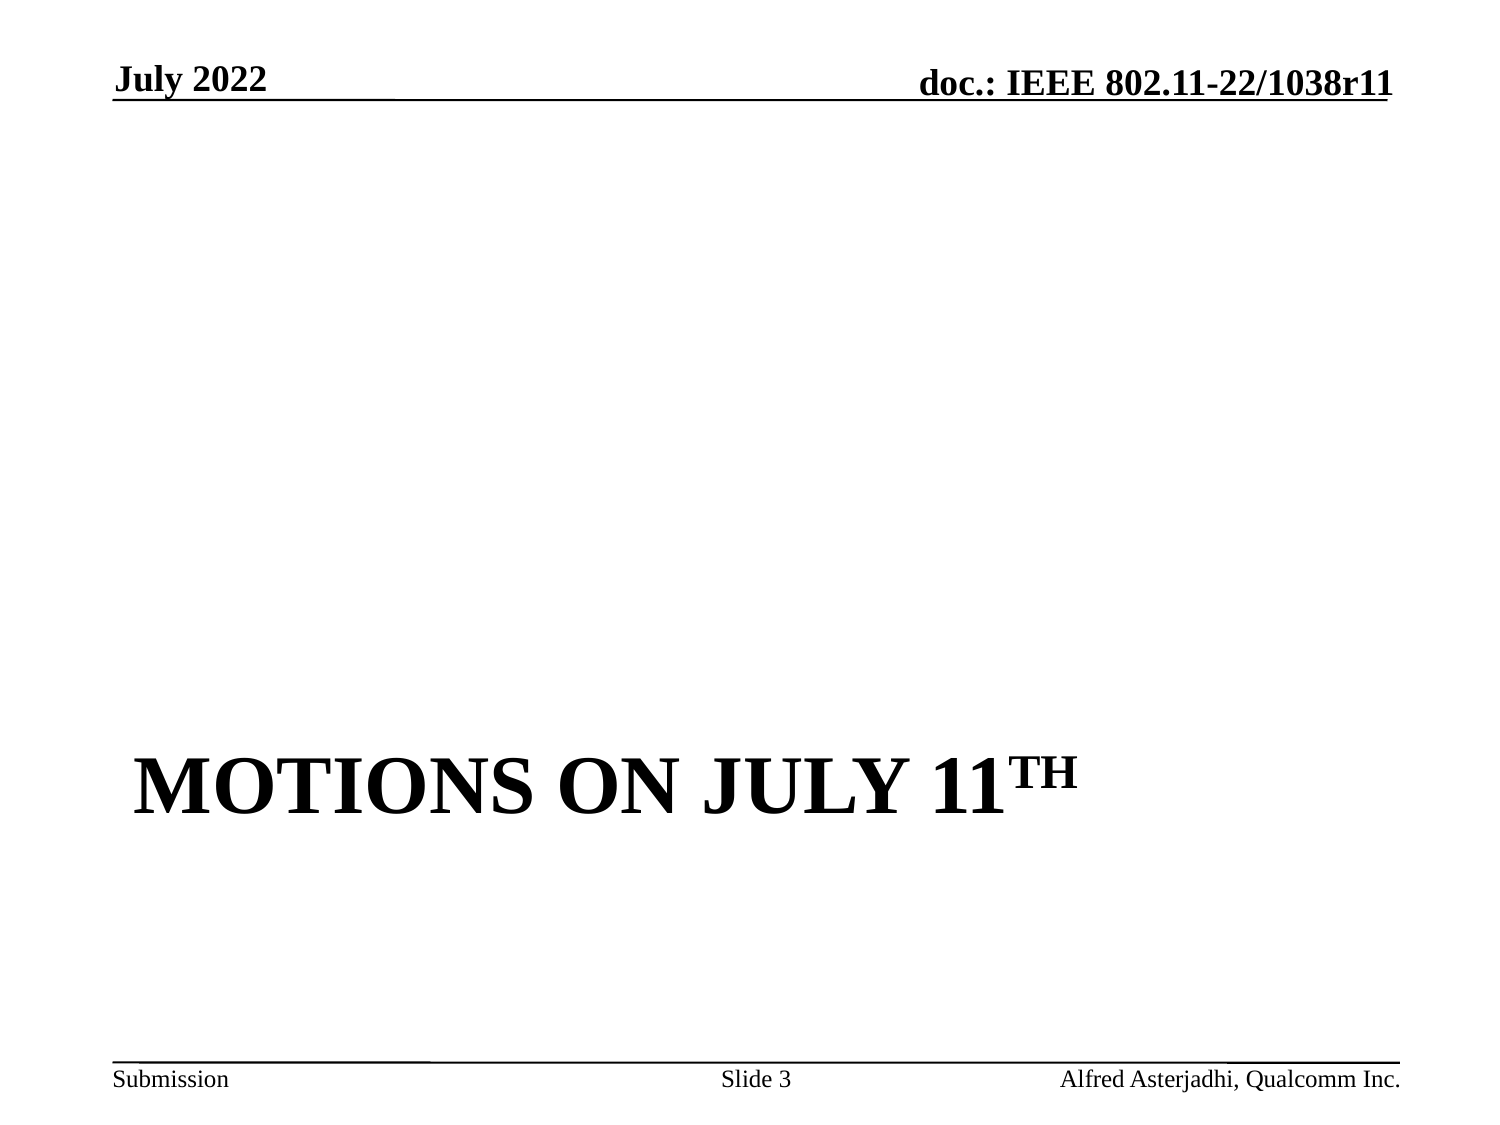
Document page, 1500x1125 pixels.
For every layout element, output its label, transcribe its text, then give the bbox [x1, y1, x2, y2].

footer Alfred Asterjadhi, Qualcomm Inc. [878, 1061, 1402, 1093]
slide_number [114, 54, 423, 100]
title Motions on July 11th [118, 722, 1394, 947]
slide_number Slide 3 [712, 1061, 800, 1123]
